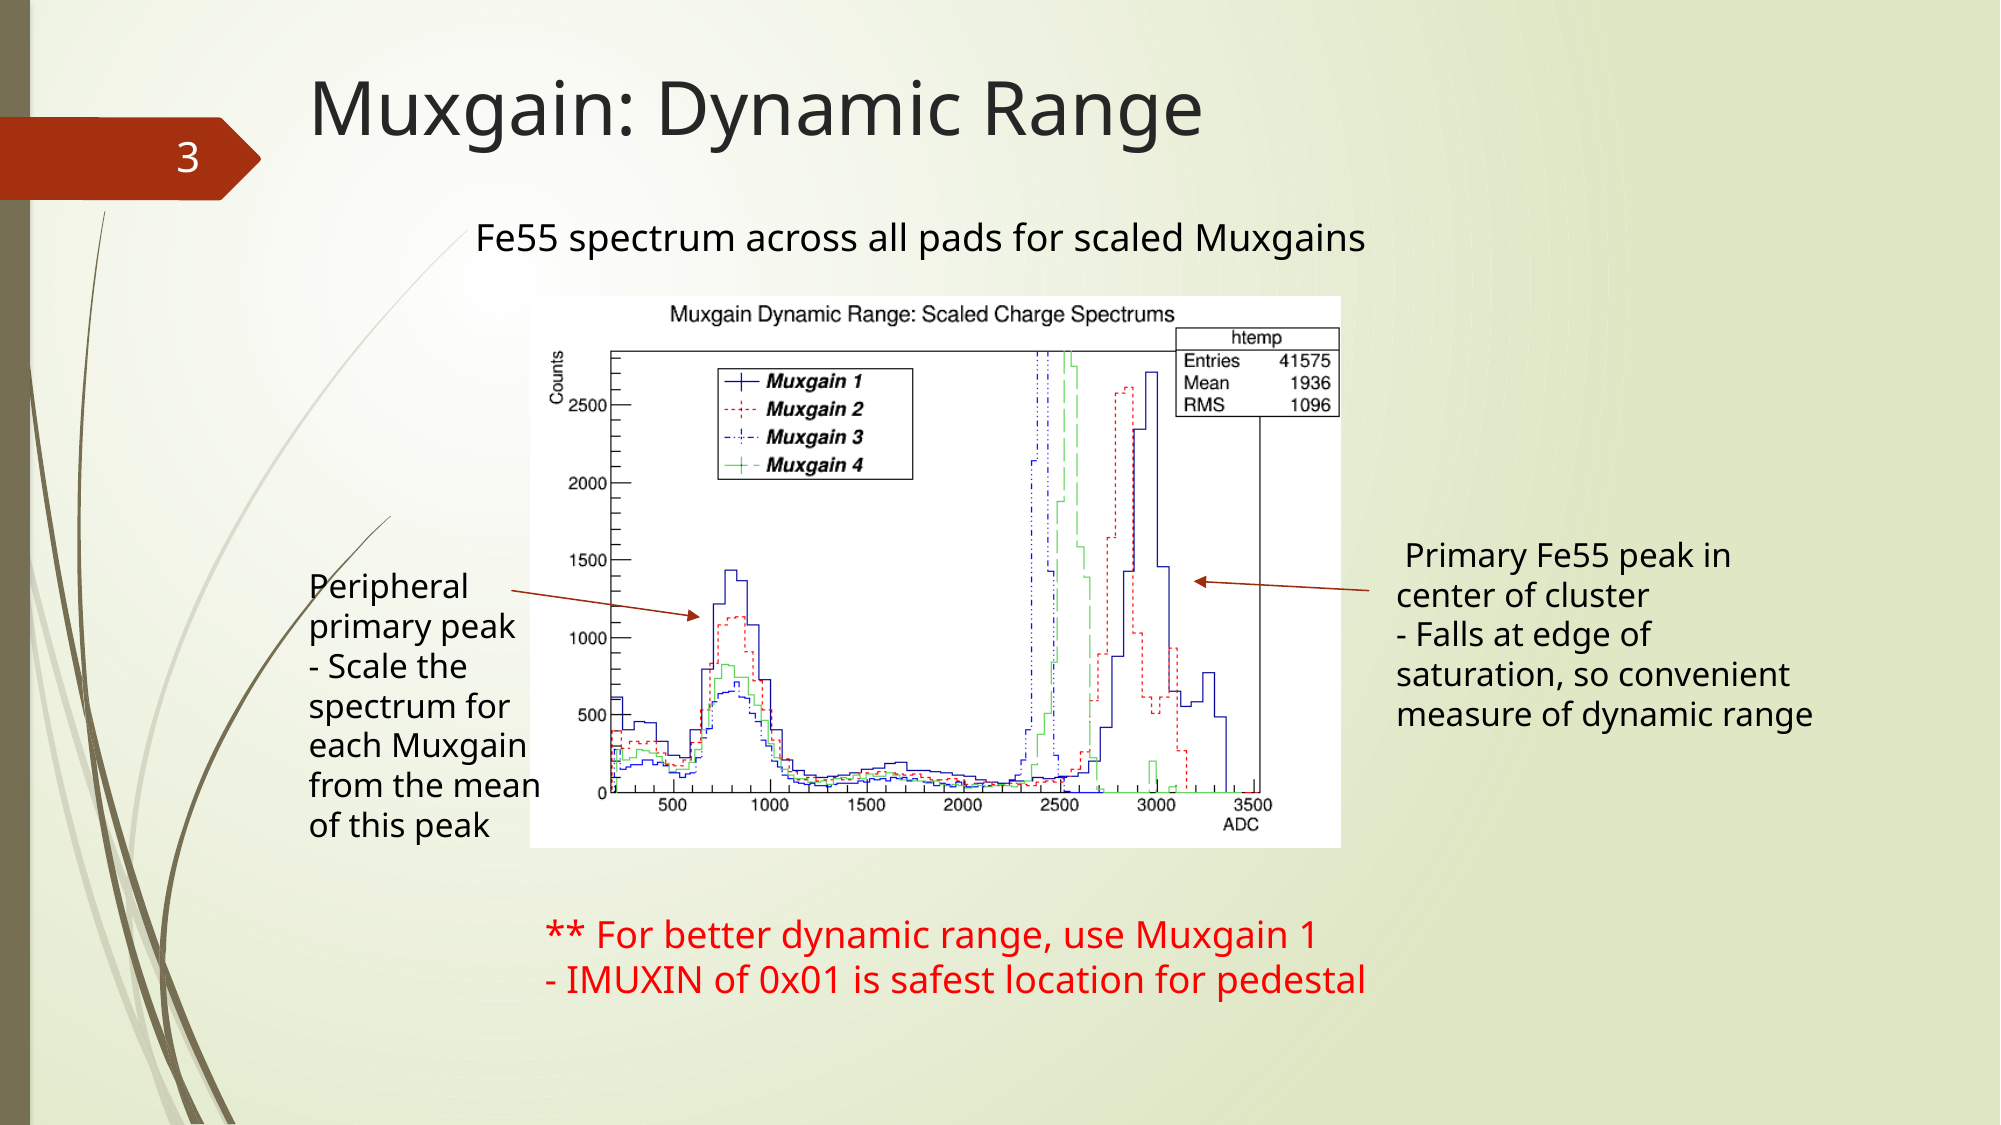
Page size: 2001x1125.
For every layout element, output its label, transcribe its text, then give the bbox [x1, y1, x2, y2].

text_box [511, 590, 701, 618]
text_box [1193, 581, 1369, 591]
picture [529, 296, 1341, 849]
title Muxgain: Dynamic Range [293, 52, 1382, 263]
text_box Primary Fe55 peak in center of cluster - Falls at edge of saturation, so convenient measure of dynamic range [1381, 526, 1839, 741]
text_box ** For better dynamic range, use Muxgain 1 - IMUXIN of 0x01 is safest location for pedestal [530, 858, 1927, 1009]
text_box Fe55 spectrum across all pads for scaled Muxgains [450, 161, 1420, 266]
text_box Peripheral primary peak - Scale the spectrum for each Muxgain from the mean of this peak [293, 557, 525, 852]
slide_number 3 [87, 129, 216, 190]
